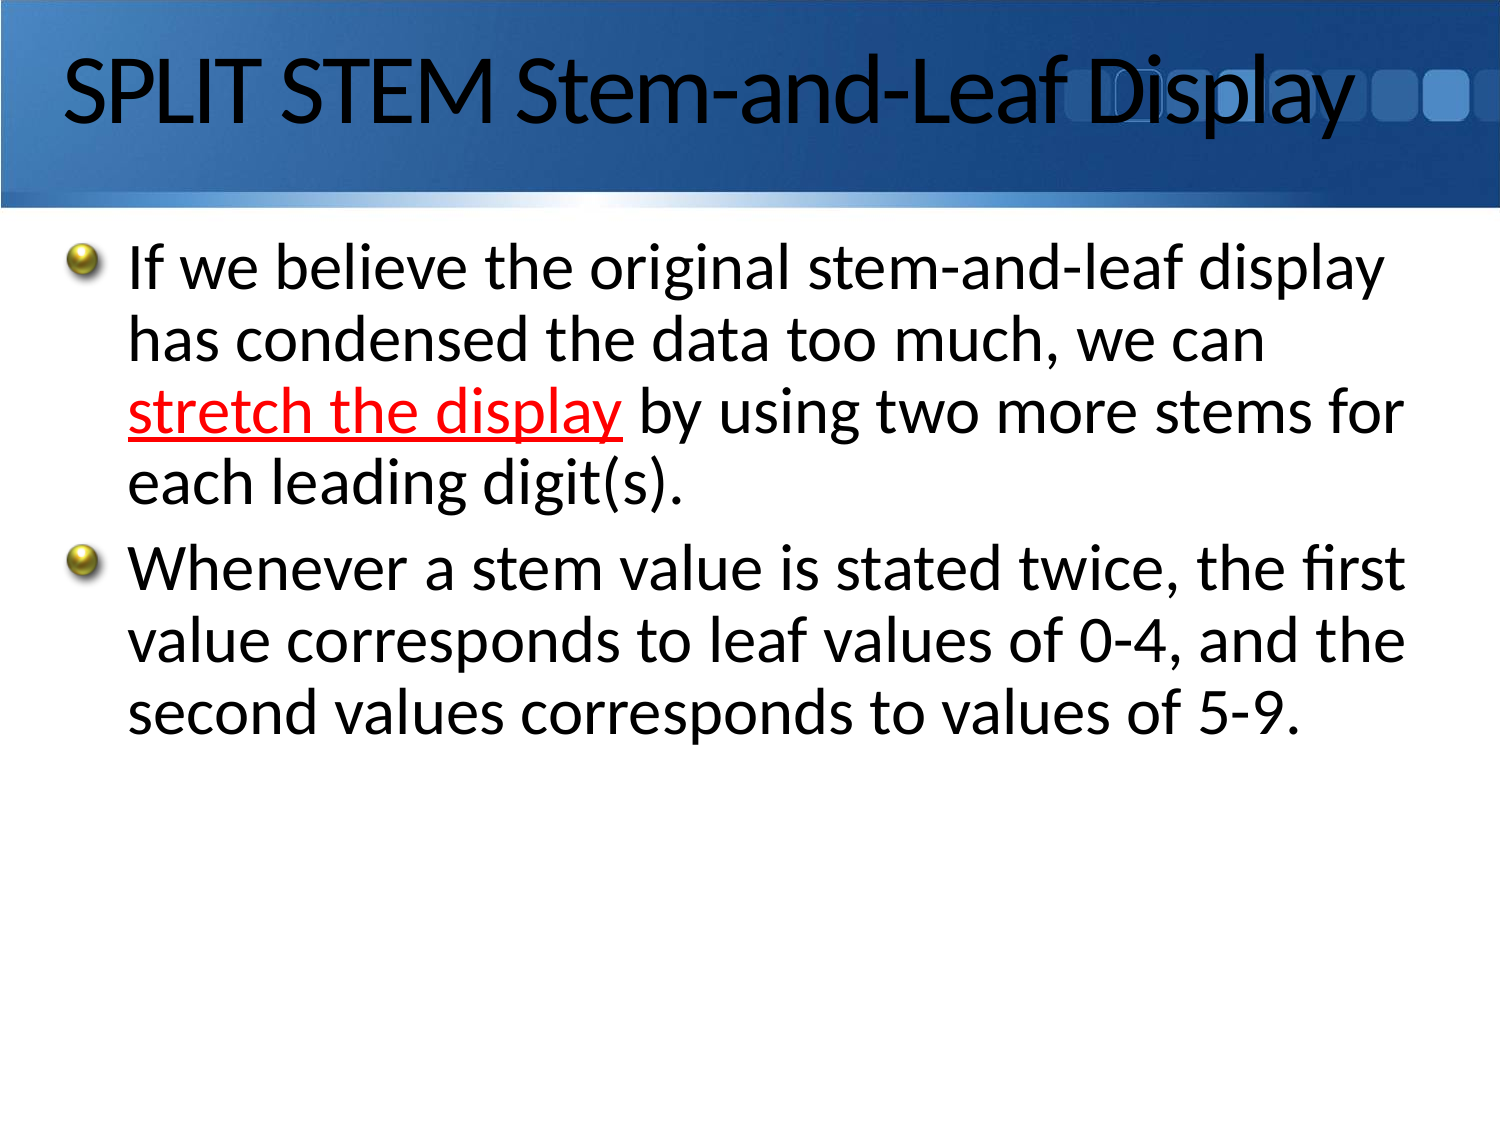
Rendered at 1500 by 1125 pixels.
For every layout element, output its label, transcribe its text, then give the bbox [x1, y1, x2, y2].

title SPLIT STEM Stem-and-Leaf Display [62, 37, 1438, 147]
picture [0, 0, 1500, 1125]
list If we believe the original stem-and-leaf display has condensed the data too much, we can stretch the display by using two more stems for each leading digit(s). Whenever a stem value is stated twice, the first value corresponds to leaf values of 0-4, and the second values corresponds to values of 5-9. [62, 231, 1438, 757]
